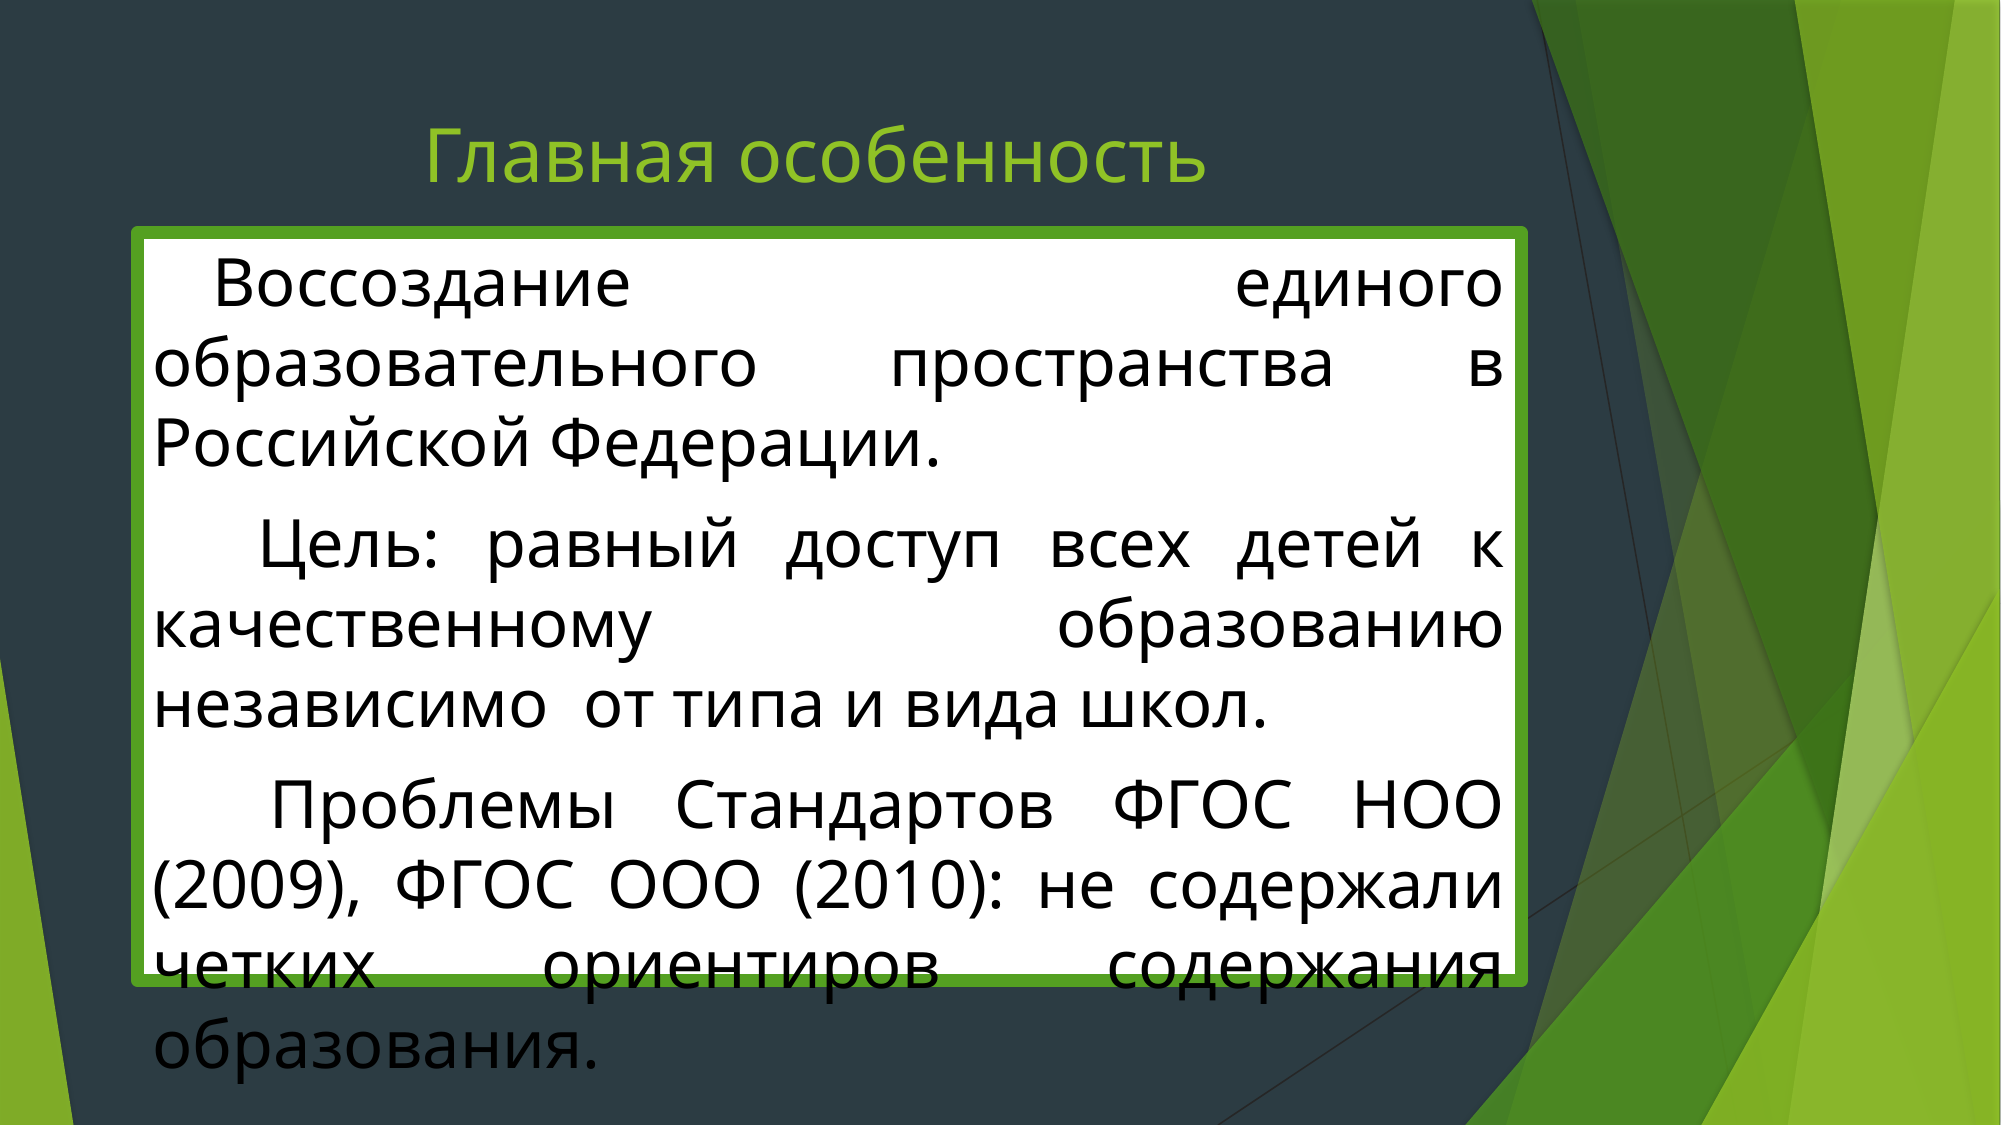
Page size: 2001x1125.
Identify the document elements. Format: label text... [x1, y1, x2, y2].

title Главная особенность [111, 99, 1522, 317]
list Воссоздание единого образовательного пространства в Российской Федерации. Цель: равный доступ всех детей к качественному образованию независимо от типа и вида школ. Проблемы Стандартов ФГОС НОО (2009), ФГОС ООО (2010): не содержали четких ориентиров содержания образования. [136, 231, 1523, 982]
